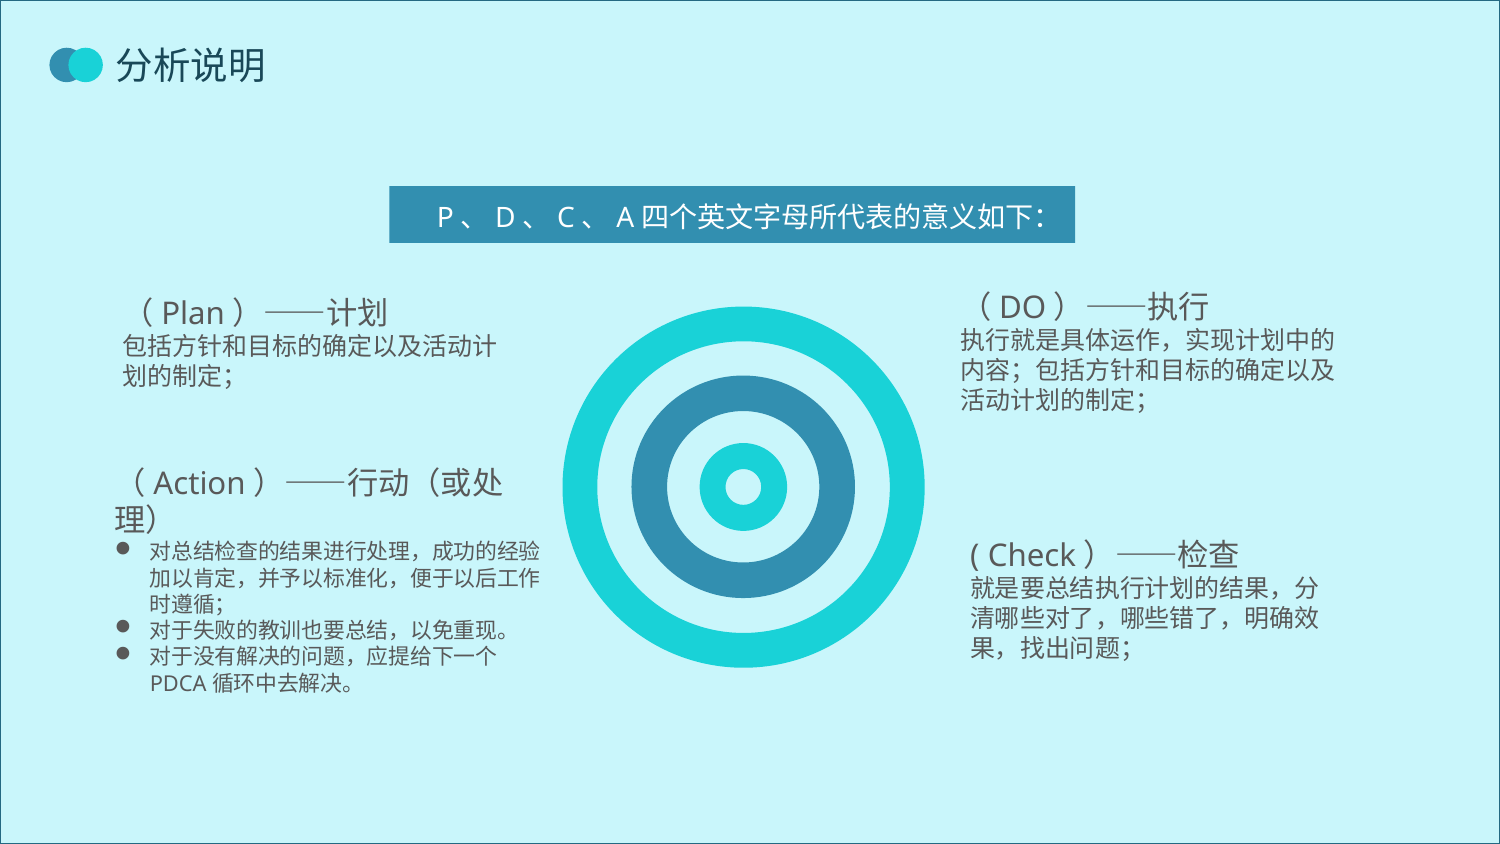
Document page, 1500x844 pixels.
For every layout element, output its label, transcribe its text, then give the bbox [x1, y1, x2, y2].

text_box ( Check）——检查 就是要总结执行计划的结果，分清哪些对了，哪些错了，明确效果，找出问题； [955, 528, 1352, 670]
text_box （Plan）——计划 包括方针和目标的确定以及活动计划的制定； [107, 285, 531, 398]
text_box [562, 306, 925, 668]
text_box （Action）——行动（或处理） 对总结检查的结果进行处理，成功的经验加以肯定，并予以标准化，便于以后工作时遵循； 对于失败的教训也要总结，以免重现。 对于没有解决的问题，应提给下一个PDCA循环中去解决。 [99, 455, 566, 703]
text_box （DO）——执行 执行就是具体运作，实现计划中的内容；包括方针和目标的确定以及活动计划的制定； [945, 279, 1375, 422]
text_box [389, 186, 1076, 243]
